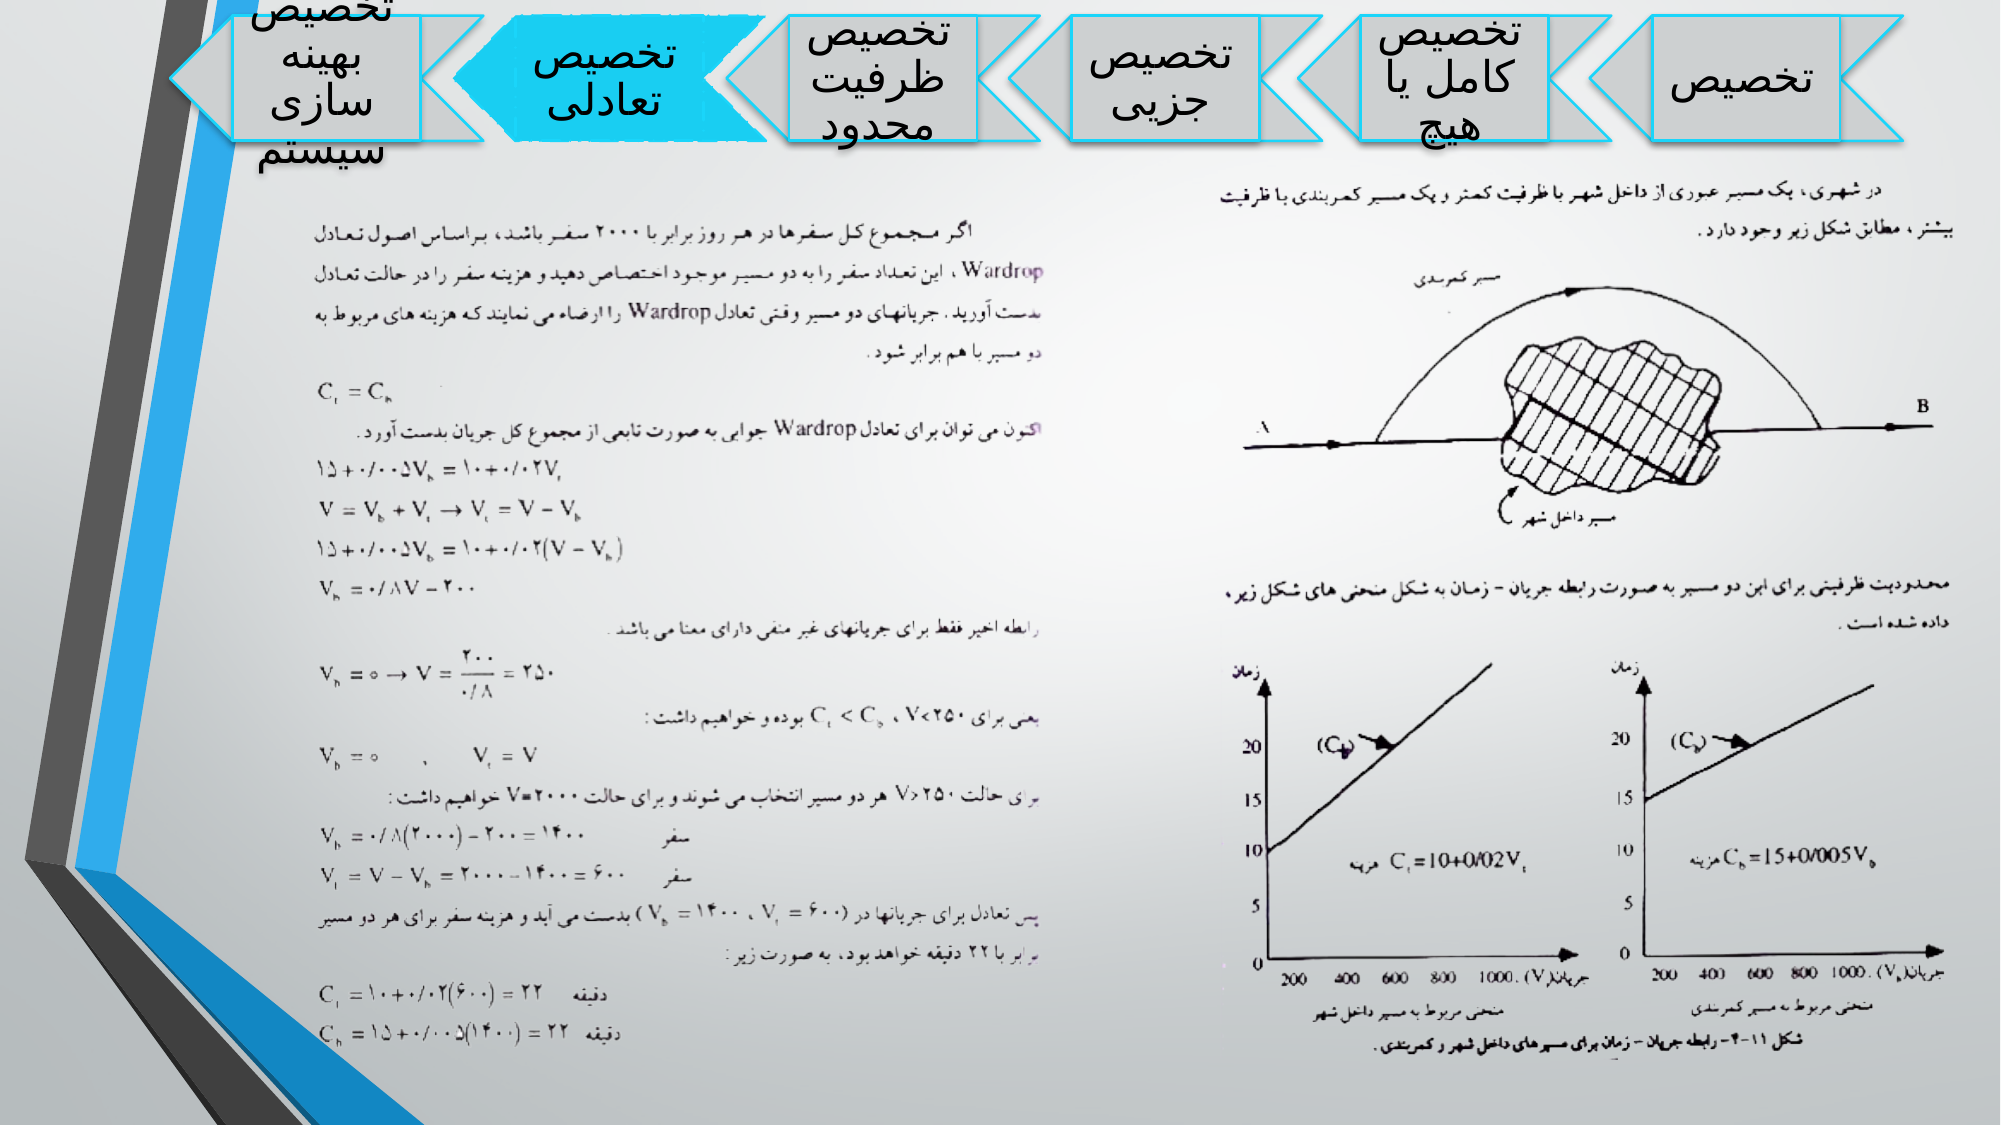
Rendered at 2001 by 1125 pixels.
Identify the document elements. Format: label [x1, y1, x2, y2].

text_box [726, 15, 1040, 141]
text_box [169, 15, 484, 141]
text_box [484, 15, 726, 141]
picture [272, 187, 1052, 1060]
text_box [1297, 15, 1612, 141]
text_box [1040, 15, 1297, 141]
picture [1219, 160, 1960, 1060]
text_box [1612, 15, 1904, 141]
